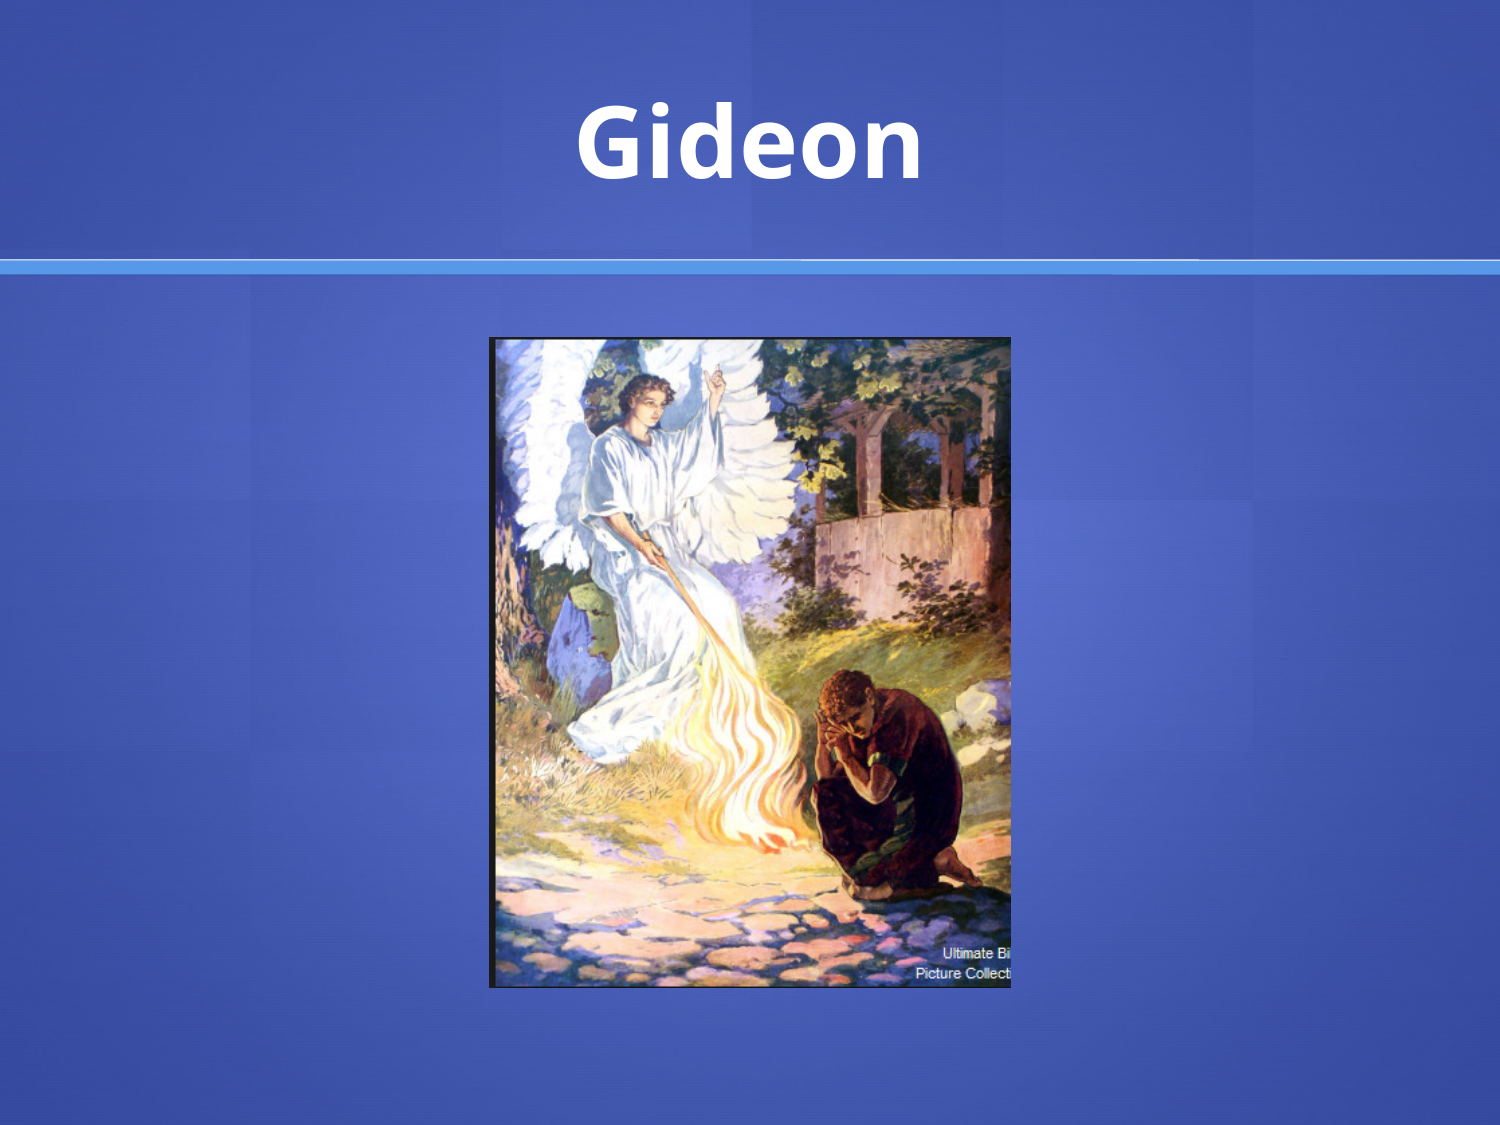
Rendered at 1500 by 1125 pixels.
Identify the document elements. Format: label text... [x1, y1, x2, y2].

title Gideon [75, 45, 1425, 233]
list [73, 336, 1426, 989]
